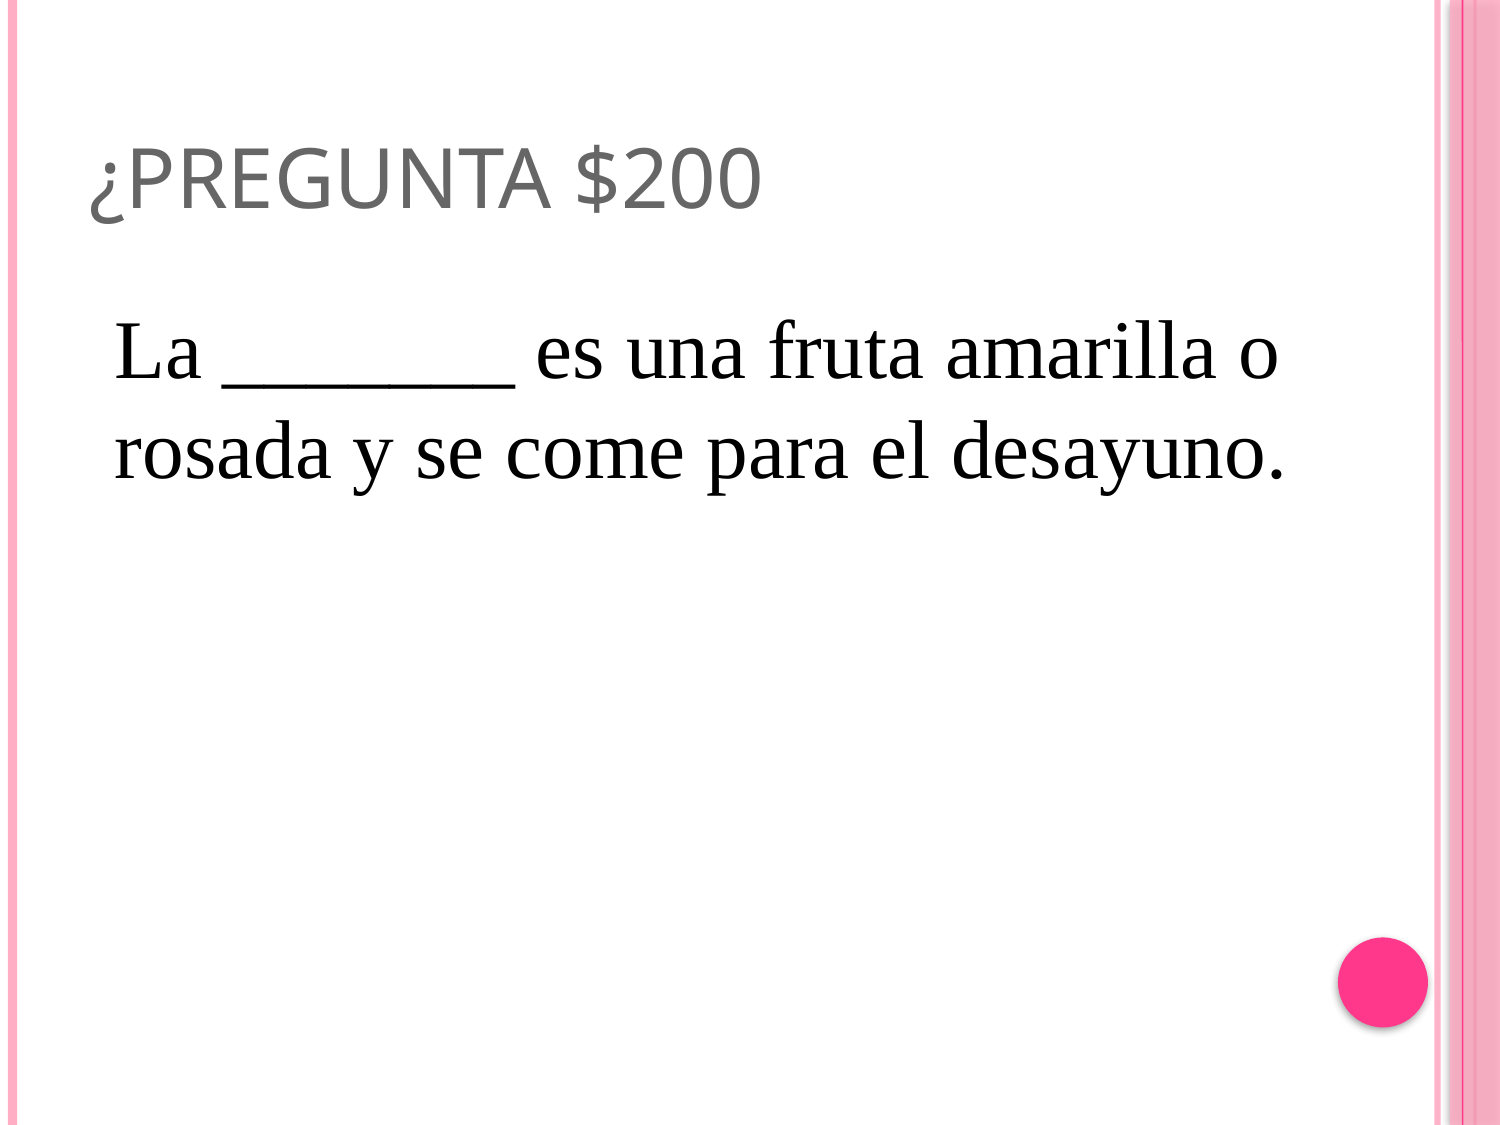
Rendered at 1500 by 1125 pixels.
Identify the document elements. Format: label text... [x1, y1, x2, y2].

title ¿Pregunta $200 [75, 45, 1300, 233]
text_box La _______ es una fruta amarilla o rosada y se come para el desayuno. [99, 287, 1338, 503]
